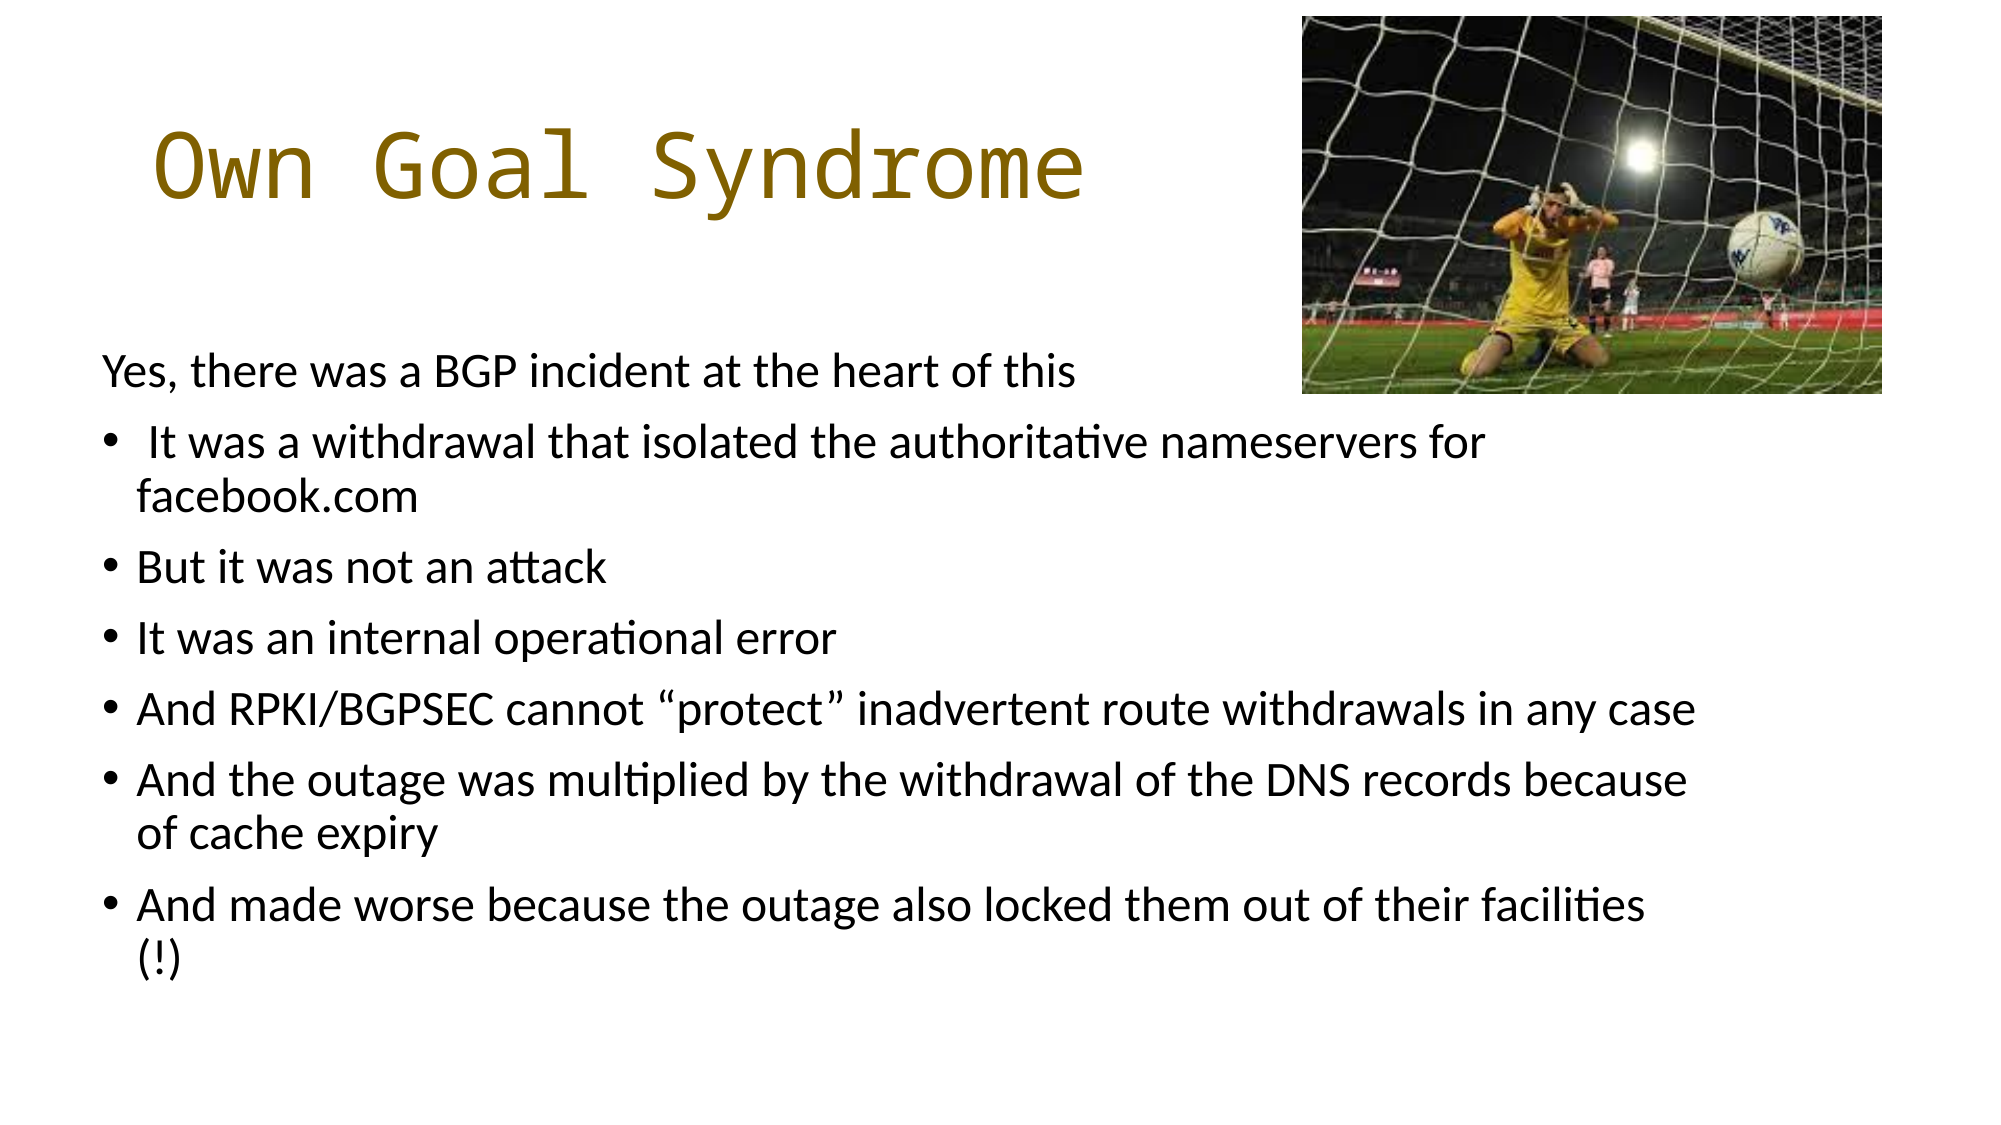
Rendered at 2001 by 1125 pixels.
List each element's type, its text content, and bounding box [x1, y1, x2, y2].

list Yes, there was a BGP incident at the heart of this It was a withdrawal that isolated the authoritative nameservers for facebook.com But it was not an attack It was an internal operational error And RPKI/BGPSEC cannot “protect” inadvertent route withdrawals in any case And the outage was multiplied by the withdrawal of the DNS records because of cache expiry And made worse because the outage also locked them out of their facilities (!) [87, 337, 1718, 1052]
title Own Goal Syndrome [137, 59, 1302, 278]
picture [1302, 16, 1882, 394]
